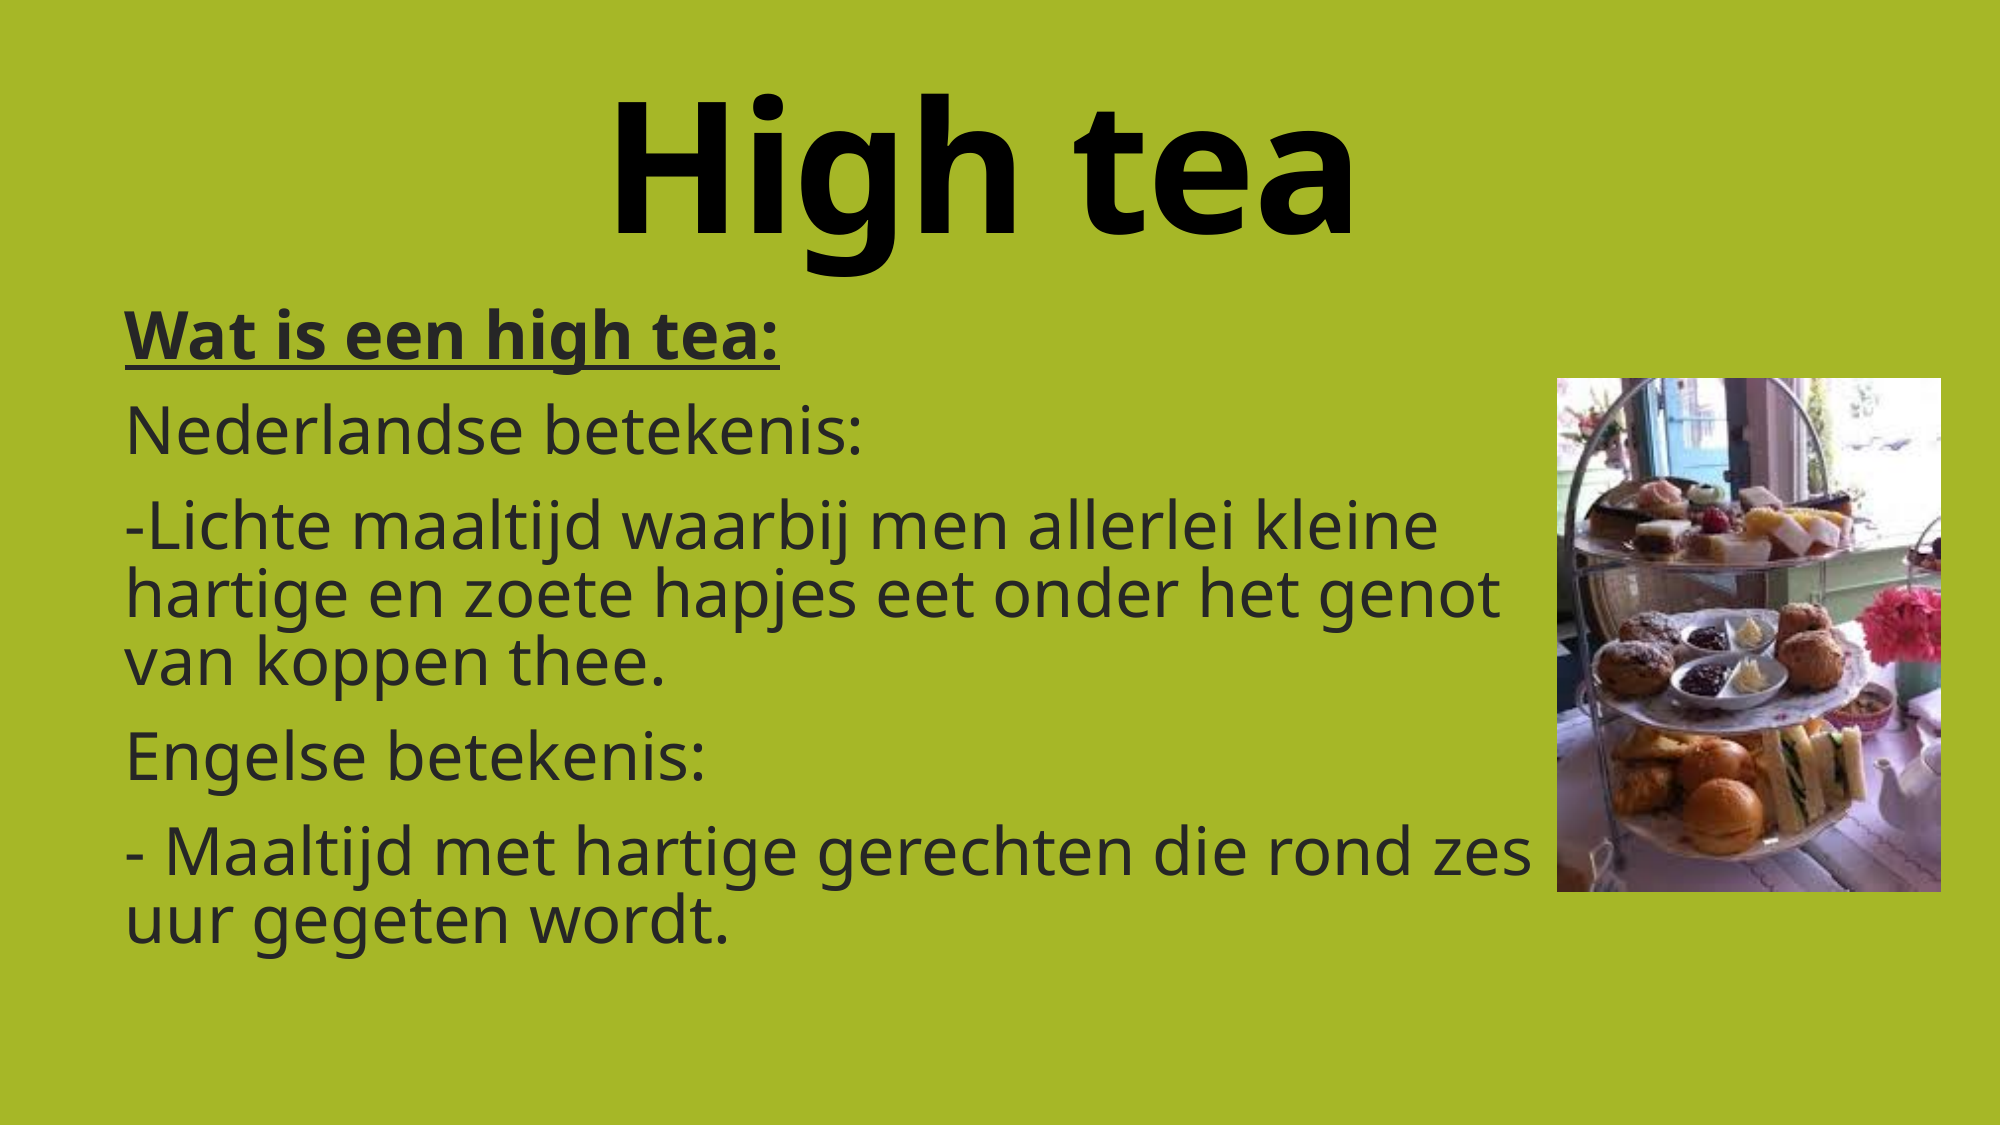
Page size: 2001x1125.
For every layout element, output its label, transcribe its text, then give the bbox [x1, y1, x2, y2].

picture [1557, 378, 1941, 892]
title High tea [98, 47, 1868, 277]
subtitle Wat is een high tea: Nederlandse betekenis: -Lichte maaltijd waarbij men allerlei kleine hartige en zoete hapjes eet onder het genot van koppen thee. Engelse betekenis: - Maaltijd met hartige gerechten die rond zes uur gegeten wordt. [109, 297, 1624, 961]
